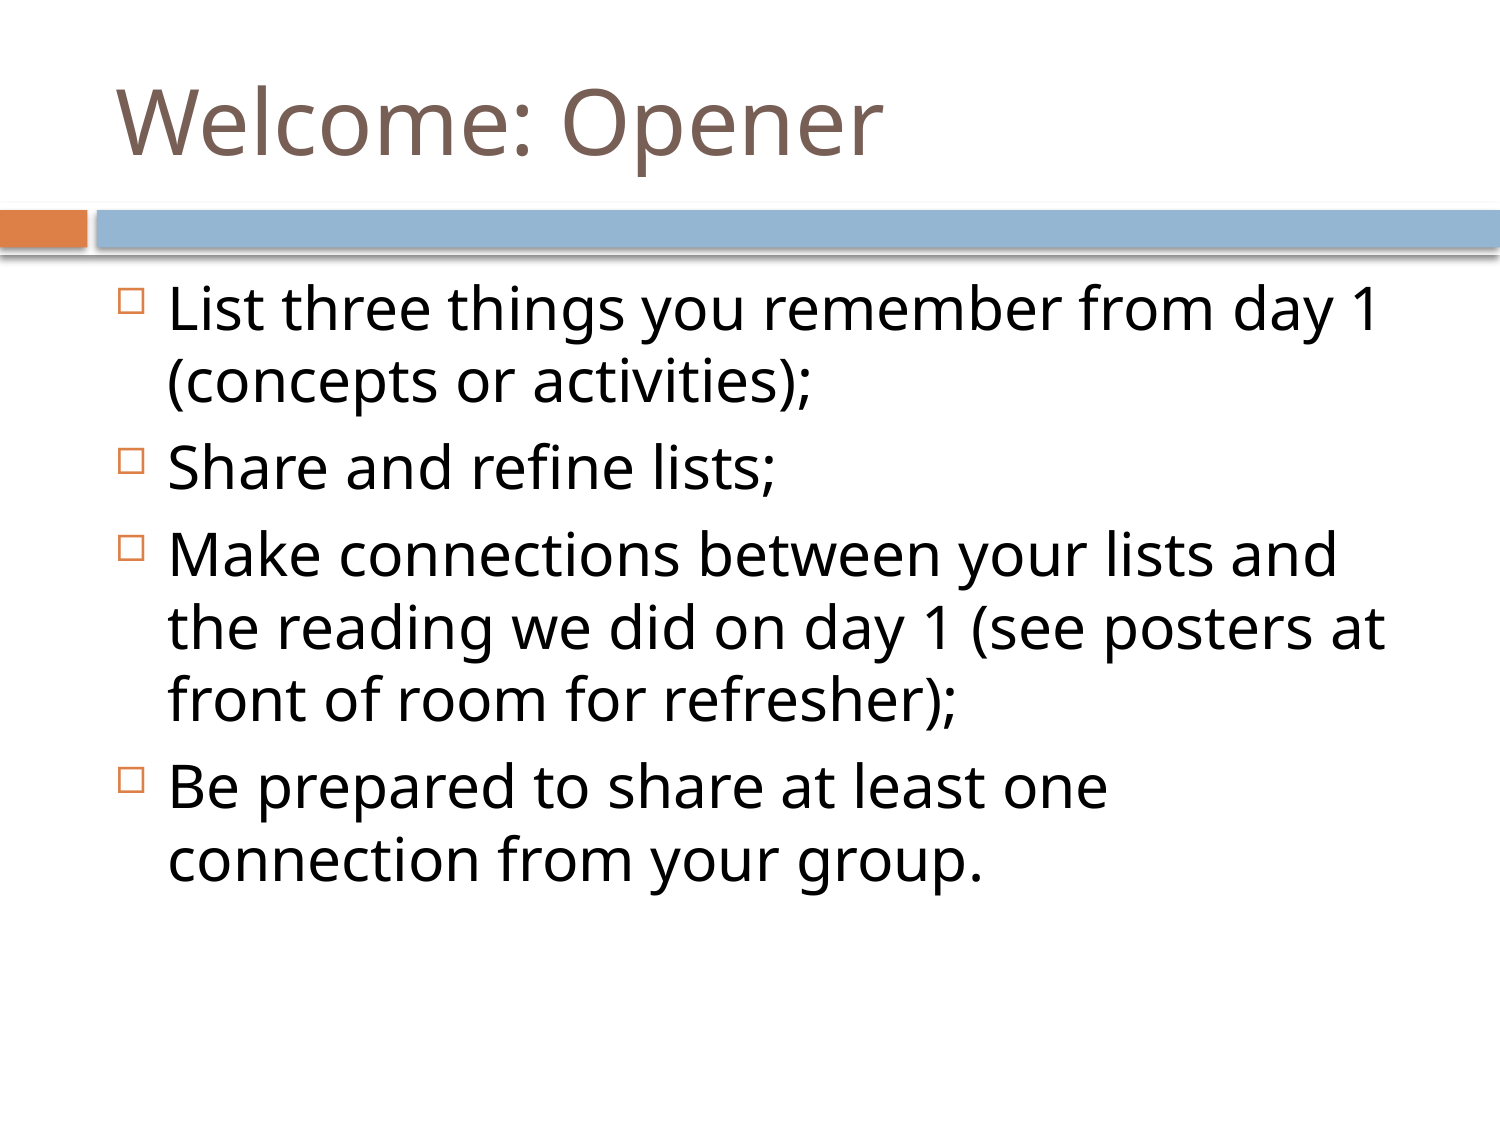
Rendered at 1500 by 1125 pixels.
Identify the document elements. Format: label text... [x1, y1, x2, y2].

list List three things you remember from day 1 (concepts or activities); Share and refine lists; Make connections between your lists and the reading we did on day 1 (see posters at front of room for refresher); Be prepared to share at least one connection from your group. [100, 262, 1438, 1000]
title Welcome: Opener [100, 37, 1438, 200]
